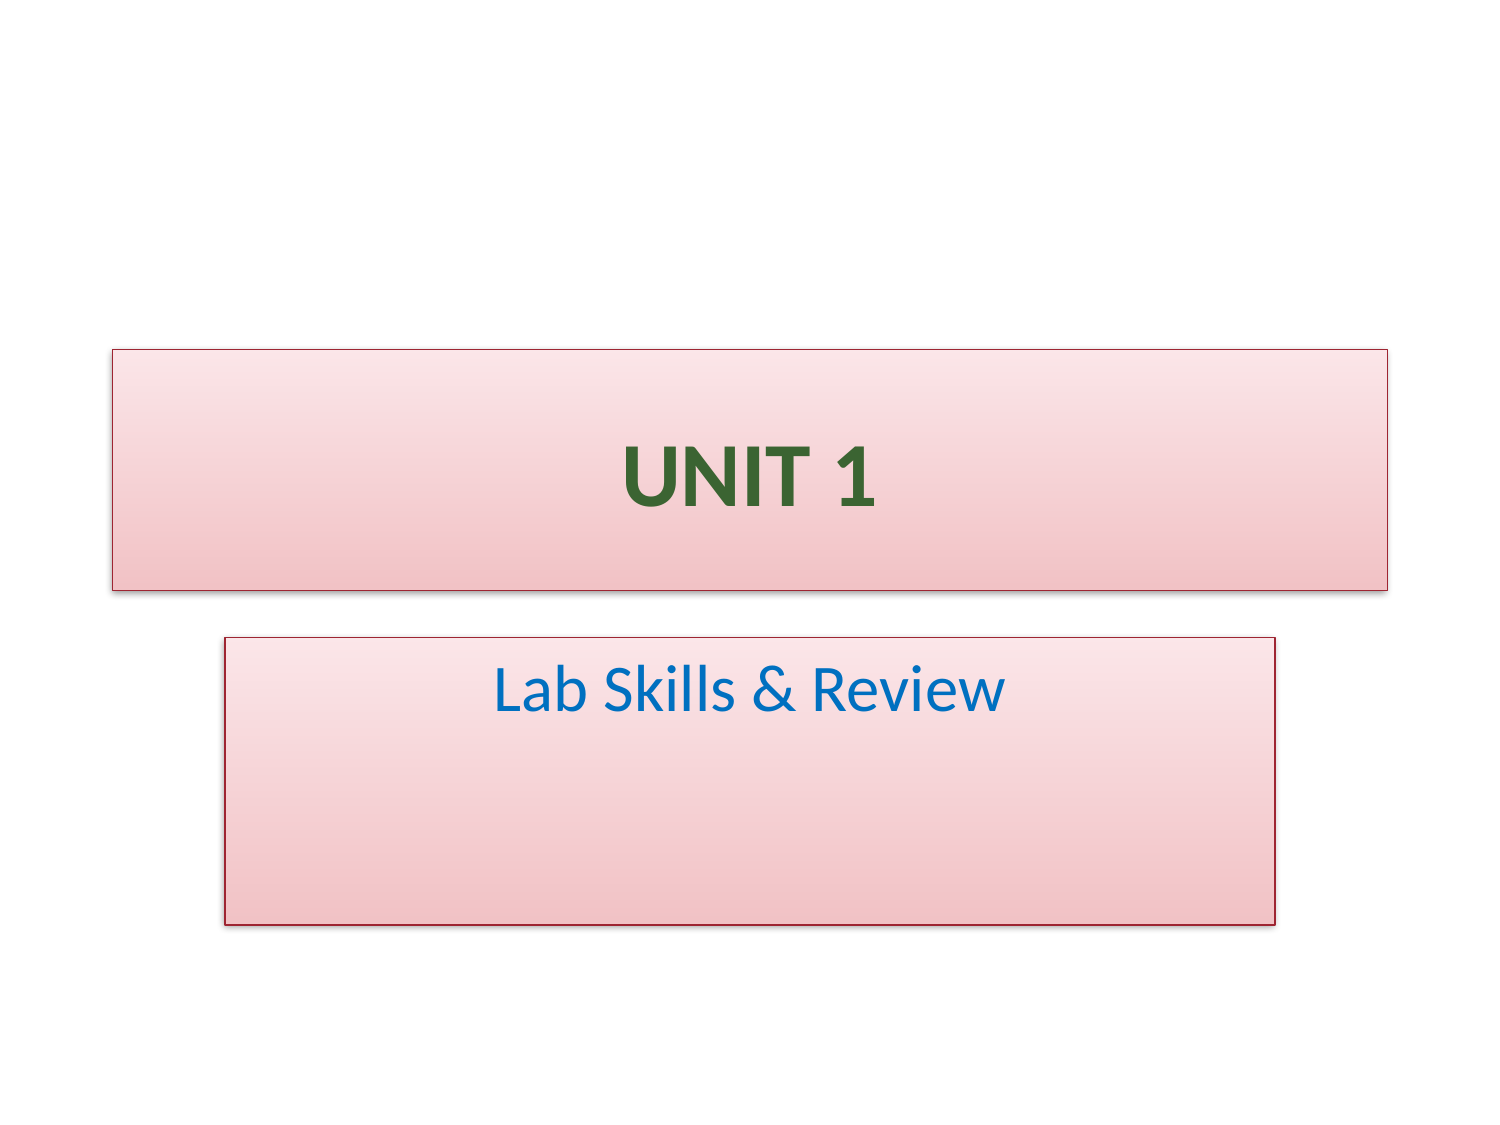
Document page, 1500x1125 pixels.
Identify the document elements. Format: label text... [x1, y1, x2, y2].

subtitle Lab Skills & Review [224, 637, 1276, 926]
title UNIT 1 [112, 349, 1388, 591]
